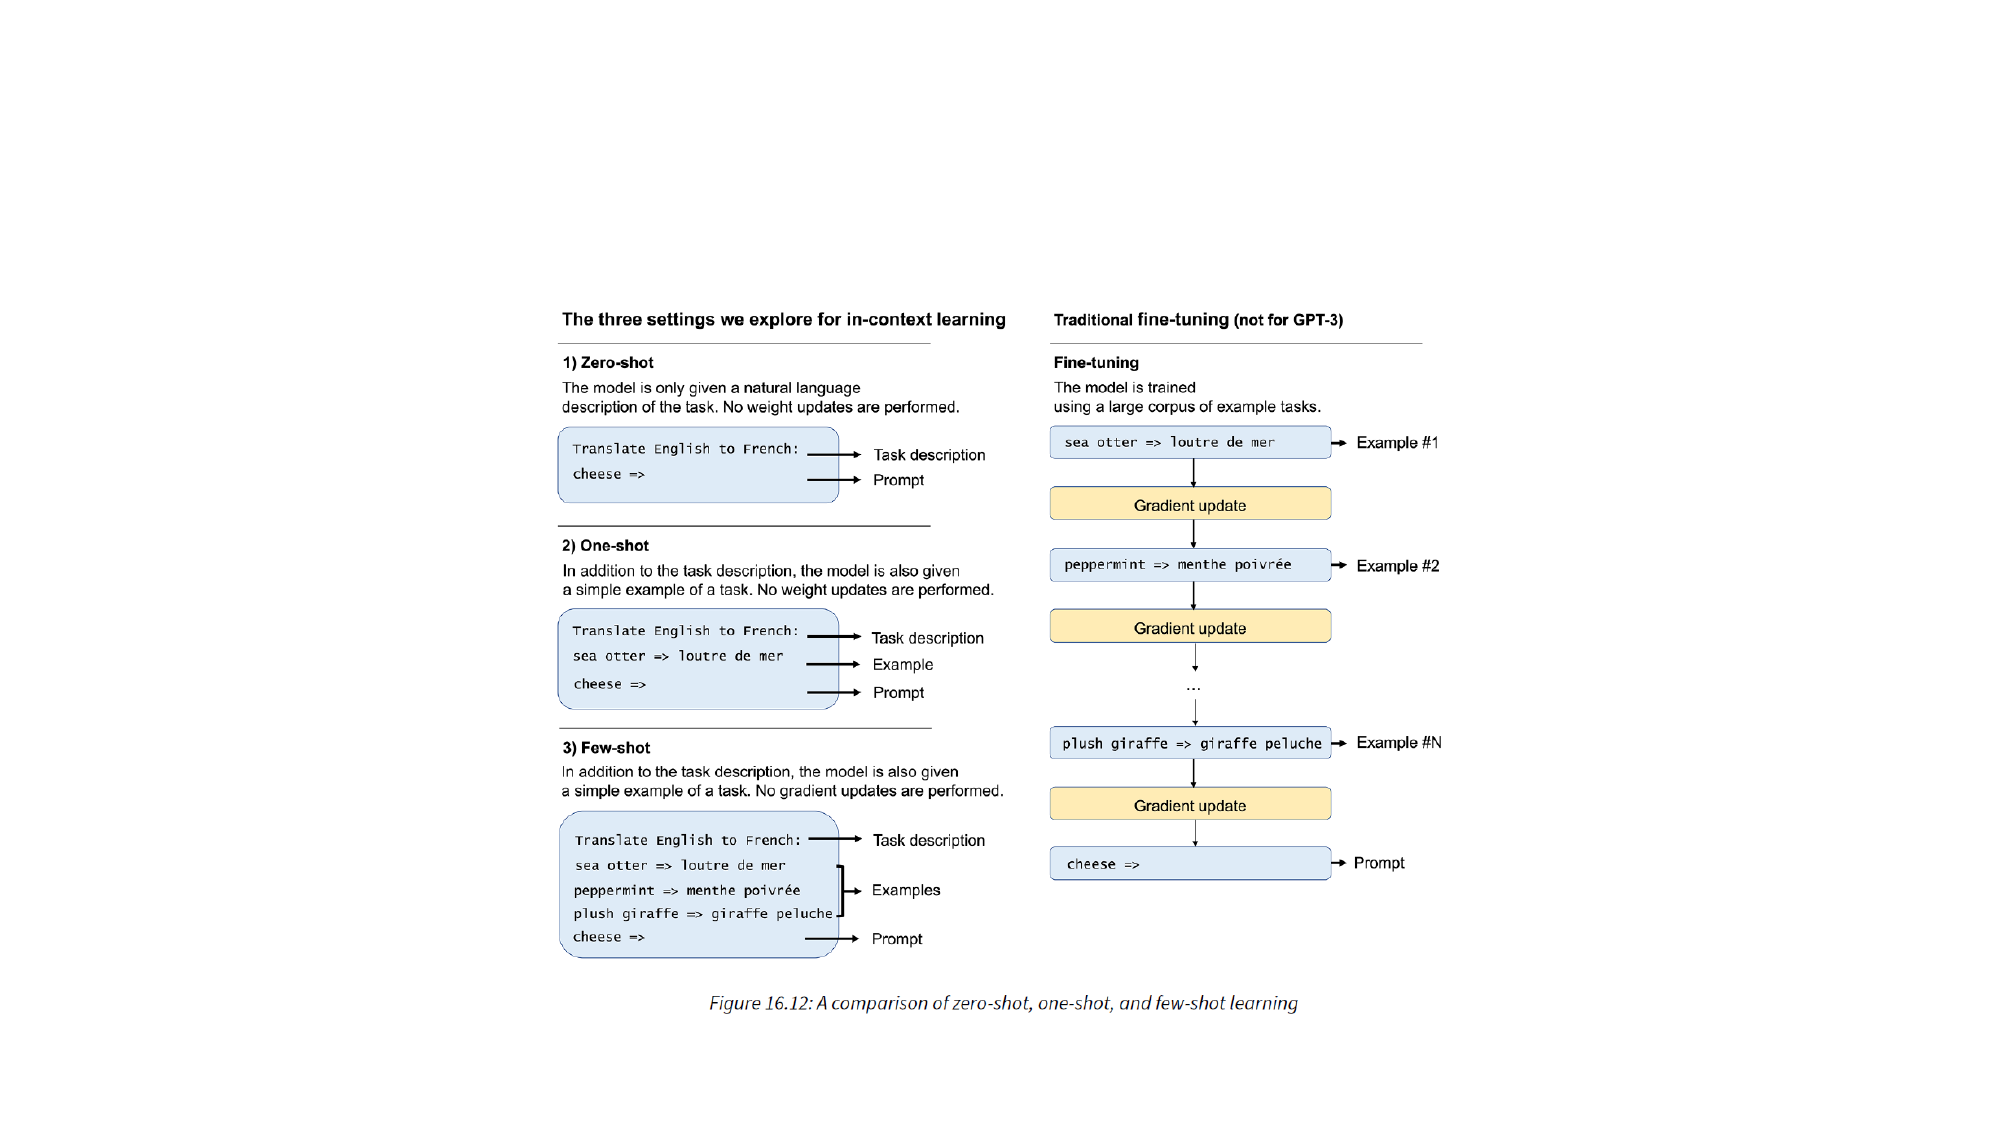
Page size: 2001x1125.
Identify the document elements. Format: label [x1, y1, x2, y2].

list [546, 299, 1454, 1014]
